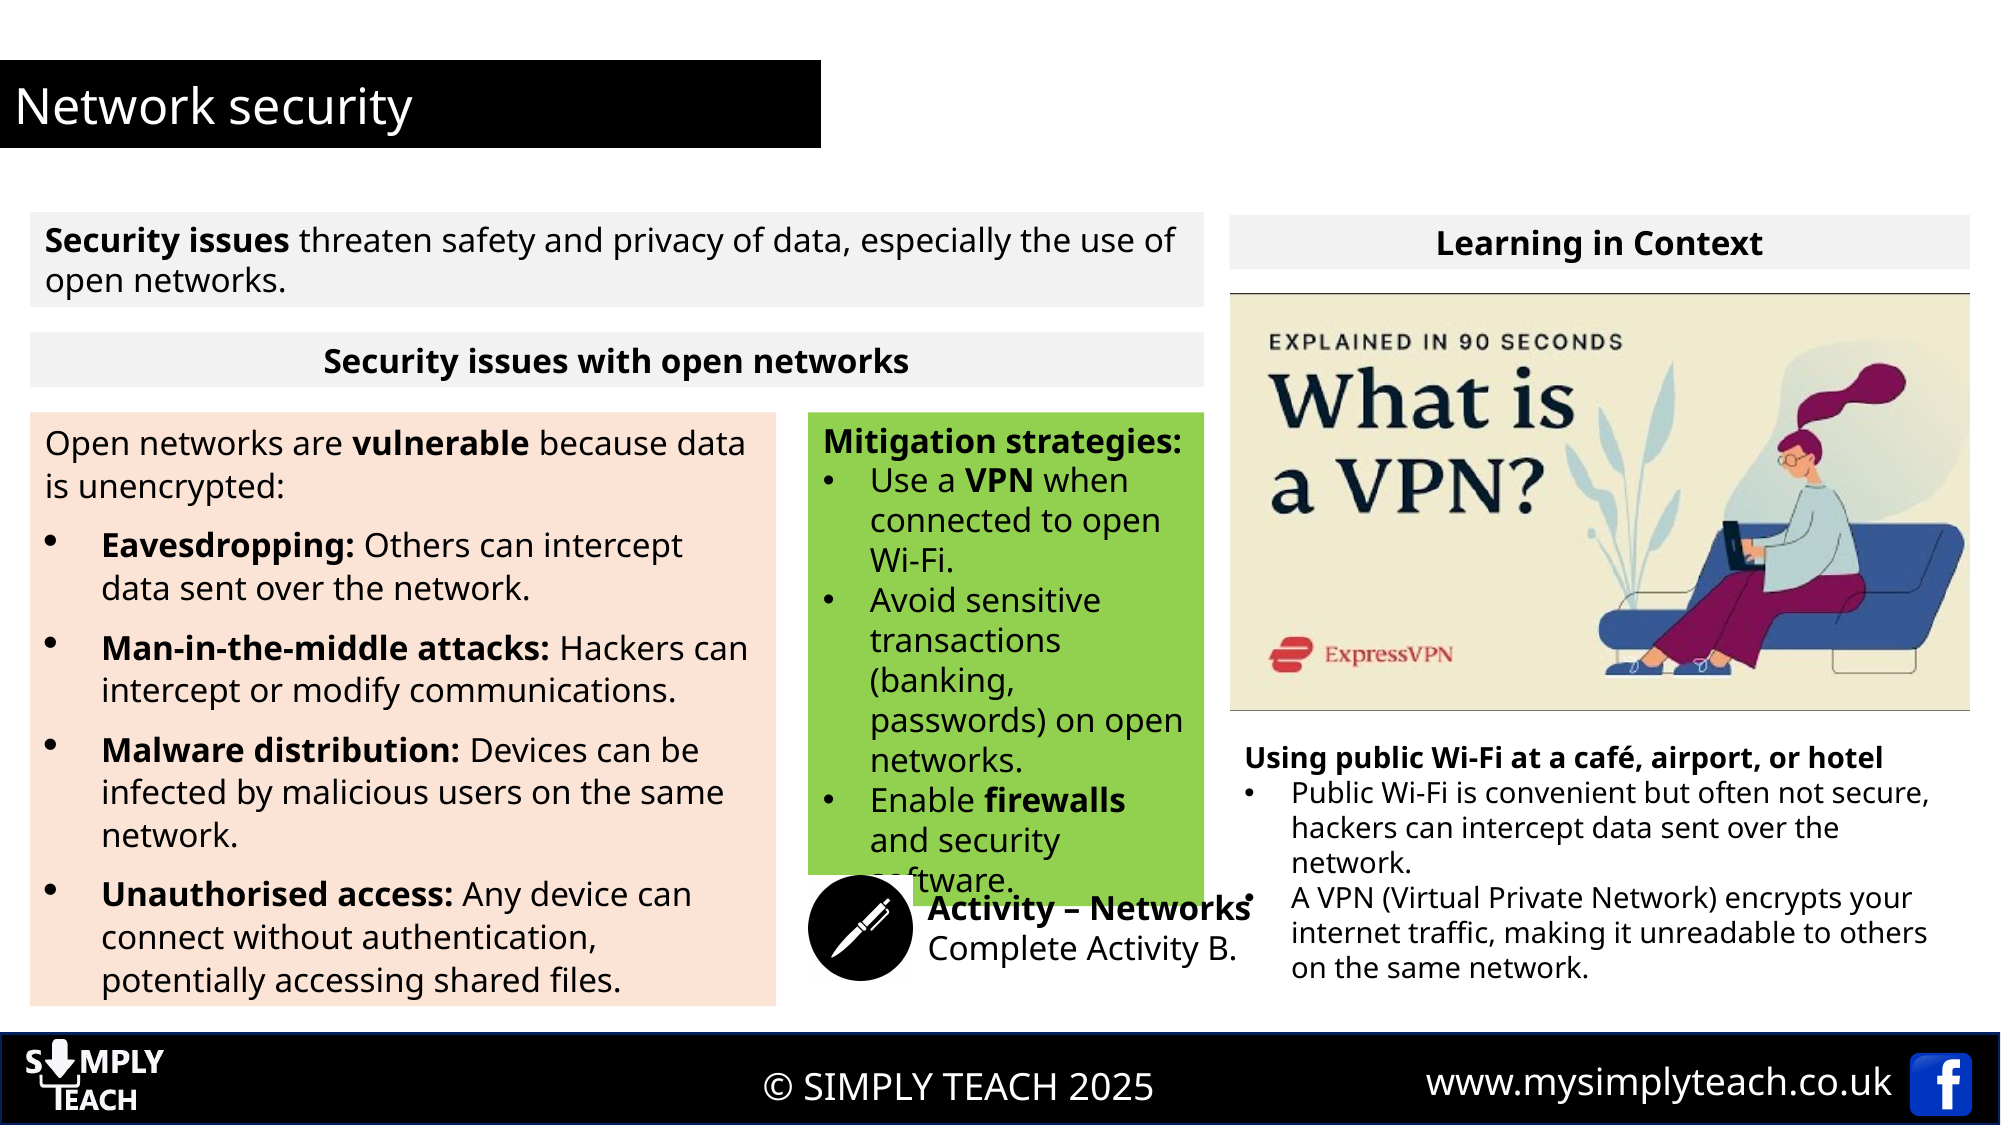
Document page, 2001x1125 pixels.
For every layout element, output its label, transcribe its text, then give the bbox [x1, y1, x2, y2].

text_box Mitigation strategies: Use a VPN when connected to open Wi-Fi. Avoid sensitive transactions (banking, passwords) on open networks. Enable firewalls and security software. [808, 412, 1205, 880]
text_box Using public Wi-Fi at a café, airport, or hotel Public Wi-Fi is convenient but often not secure, hackers can intercept data sent over the network. A VPN (Virtual Private Network) encrypts your internet traffic, making it unreadable to others on the same network. [1229, 732, 1970, 992]
picture [15, 1033, 182, 1122]
picture [1907, 1050, 1975, 1119]
text_box Network security [0, 60, 821, 148]
text_box Security issues threaten safety and privacy of data, especially the use of open networks. [29, 212, 1204, 307]
text_box Activity – Networks Complete Activity B. [914, 880, 1270, 975]
text_box Security issues with open networks [29, 332, 1204, 388]
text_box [1229, 292, 1971, 712]
text_box Learning in Context [1229, 214, 1970, 270]
picture [807, 875, 914, 982]
text_box Open networks are vulnerable because data is unencrypted: Eavesdropping: Others can intercept data sent over the network. Man-in-the-middle attacks: Hackers can intercept or modify communications. Malware distribution: Devices can be infected by malicious users on the same network. Unauthorised access: Any device can connect without authentication, potentially accessing shared files. [30, 412, 777, 1007]
